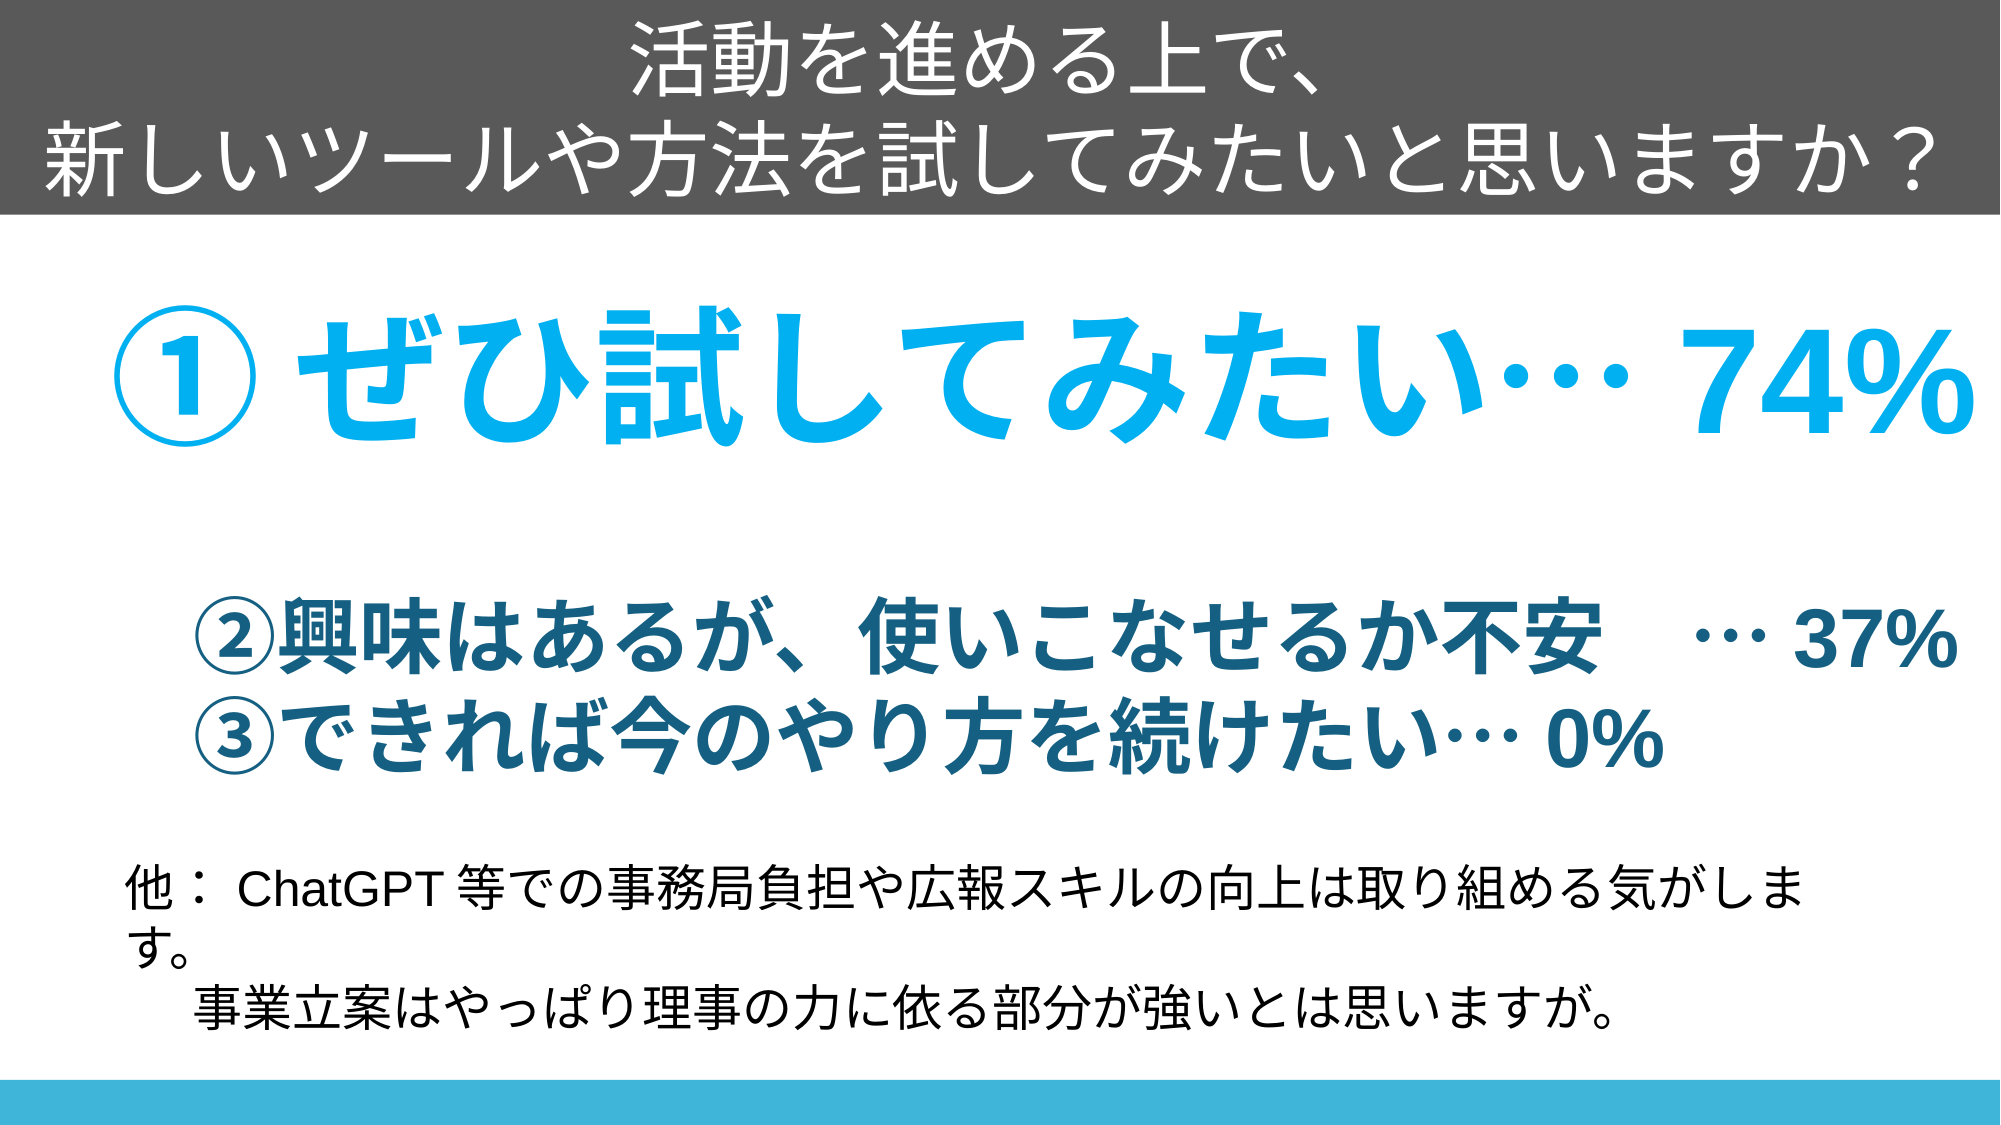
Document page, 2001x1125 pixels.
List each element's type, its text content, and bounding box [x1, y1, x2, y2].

text_box 活動を進める上で、 新しいツールや方法を試してみたいと思いますか？ [0, 0, 2000, 215]
text_box 他：ChatGPT等での事務局負担や広報スキルの向上は取り組める気がします。 事業立案はやっぱり理事の力に依る部分が強いとは思いますが。 [109, 848, 1827, 1044]
text_box ①ぜひ試してみたい…74% ②興味はあるが、使いこなせるか不安 …37% ③できれば今のやり方を続けたい…0% [95, 276, 2000, 791]
